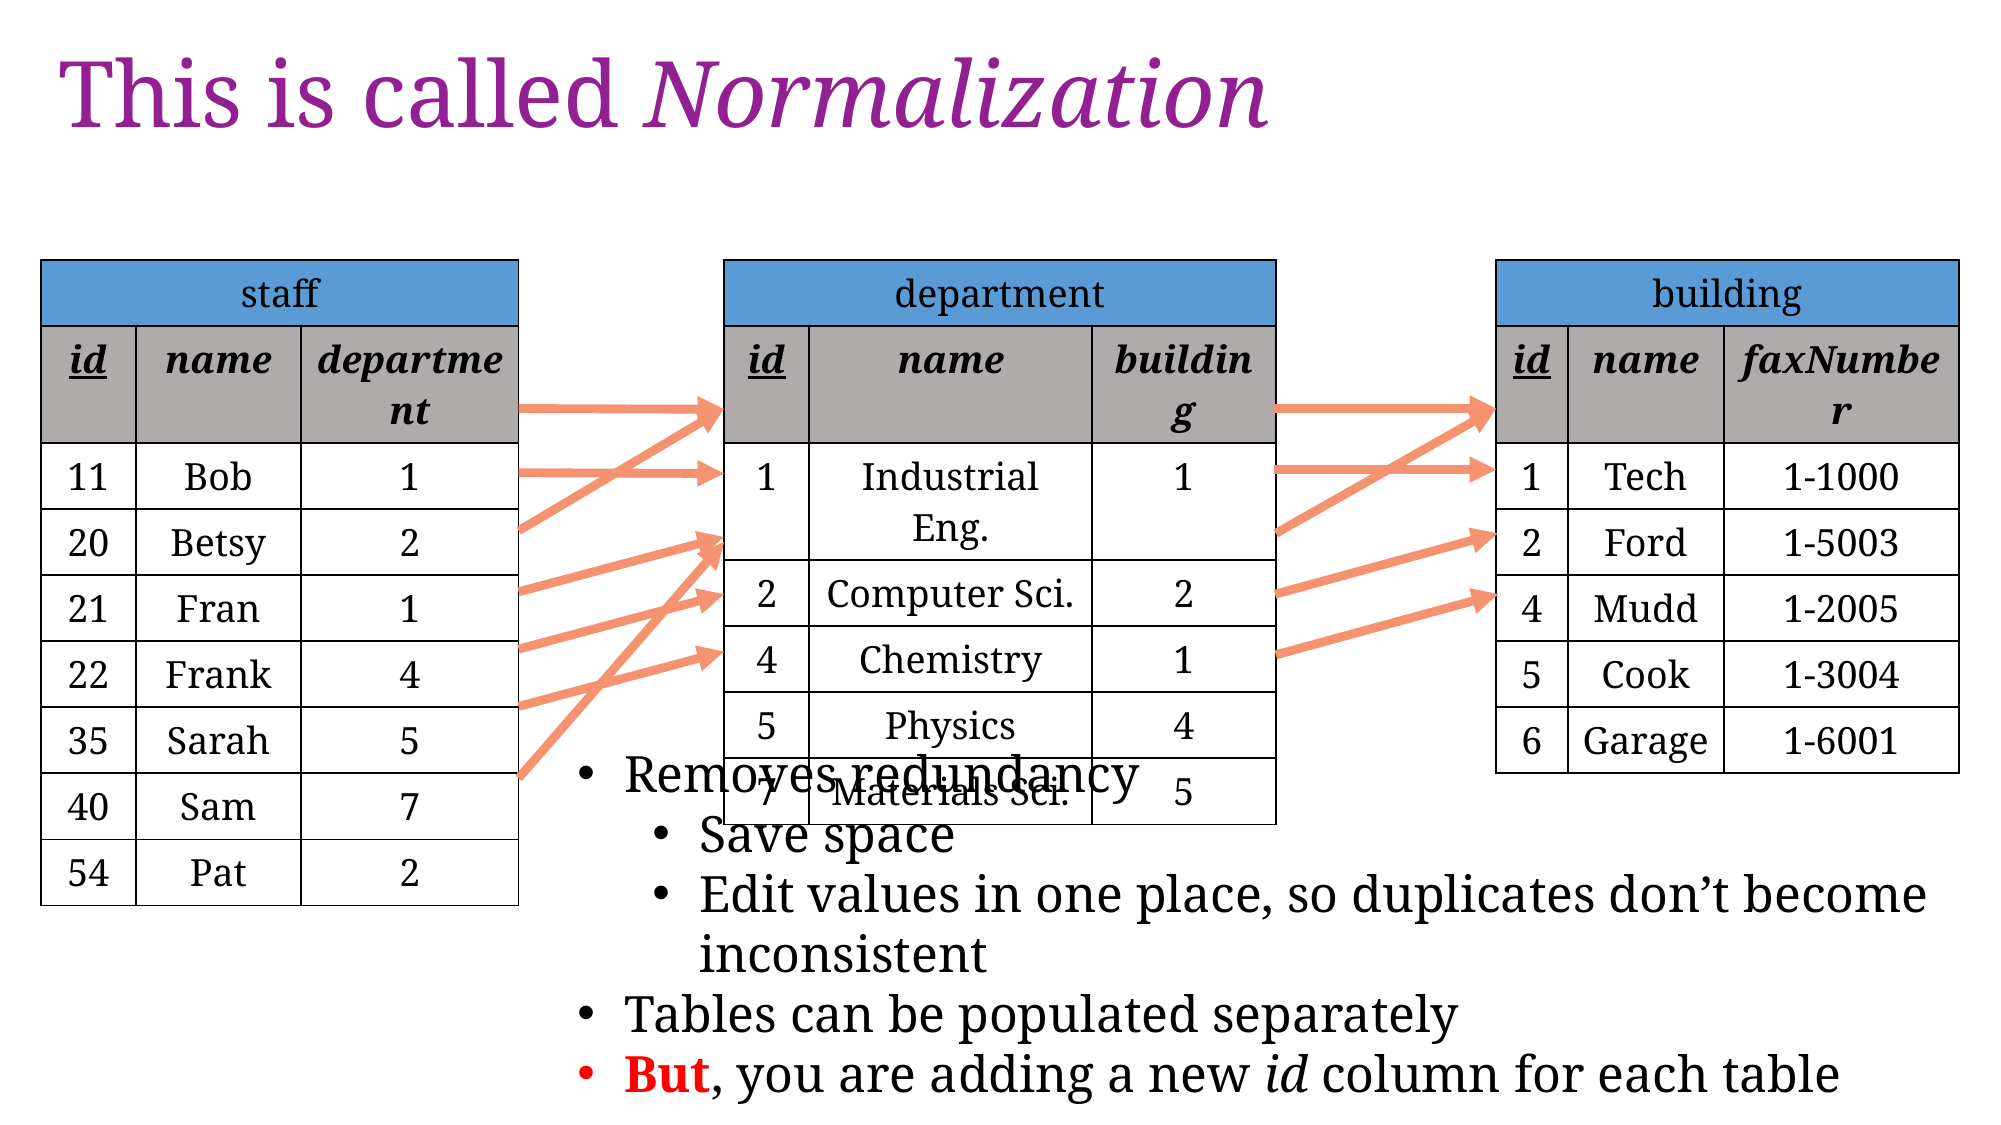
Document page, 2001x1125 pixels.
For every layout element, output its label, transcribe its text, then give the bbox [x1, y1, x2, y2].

table_cell 2 [302, 840, 518, 905]
table_cell 11 [42, 444, 135, 508]
table_cell id [1497, 327, 1567, 442]
table_header building [1497, 261, 1958, 325]
table_cell name [1569, 327, 1723, 442]
table_cell 1-3004 [1725, 642, 1958, 706]
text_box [518, 408, 725, 473]
table_cell 7 [302, 774, 518, 839]
table_cell Computer Sci. [810, 561, 1091, 625]
table_cell 1 [1497, 444, 1567, 508]
table_cell 1 [302, 576, 518, 640]
table_cell 1 [302, 444, 518, 508]
table_cell 35 [42, 708, 135, 772]
table_cell Mudd [1569, 576, 1723, 640]
table_cell Tech [1569, 444, 1723, 508]
table_cell 2 [302, 510, 518, 574]
table_cell 4 [725, 627, 808, 691]
table_cell 4 [302, 642, 518, 706]
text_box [518, 473, 725, 779]
table_cell 2 [1093, 561, 1275, 625]
table_cell Industrial Eng. [810, 444, 1091, 559]
table_cell 5 [302, 708, 518, 772]
table_cell name [137, 327, 300, 442]
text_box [1275, 533, 1498, 593]
table_cell building [1093, 327, 1275, 442]
table_cell Ford [1569, 510, 1723, 574]
table_cell 1 [725, 444, 808, 559]
table_cell 2 [725, 561, 808, 625]
table_cell faxNumber [1725, 327, 1958, 442]
table_cell 1-1000 [1725, 444, 1958, 508]
table_cell 1-2005 [1725, 576, 1958, 640]
table_cell 20 [42, 510, 135, 574]
table_cell 21 [42, 576, 135, 640]
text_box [1275, 408, 1497, 533]
table_cell name [810, 327, 1091, 442]
table_cell 22 [42, 642, 135, 706]
table_cell 6 [1497, 708, 1567, 734]
table_header department [725, 261, 1275, 325]
table_cell 1 [1093, 627, 1275, 691]
table_cell department [302, 327, 518, 442]
table_header staff [42, 261, 518, 325]
table_cell Cook [1569, 642, 1723, 706]
table_cell 1-6001 [1725, 708, 1958, 734]
table_cell 5 [725, 693, 808, 734]
table_cell Physics [810, 693, 1091, 734]
table_cell Betsy [137, 510, 300, 574]
table_cell 4 [1093, 693, 1275, 734]
table_cell id [42, 327, 135, 442]
table_cell Sam [137, 774, 300, 839]
table_cell Fran [137, 576, 300, 640]
table_cell Garage [1569, 708, 1723, 734]
table_cell id [725, 327, 808, 442]
table_cell Sarah [137, 708, 300, 772]
table_cell 54 [42, 840, 135, 905]
text_box Removes redundancy Save space Edit values in one place, so duplicates don’t become inconsistent Tables can be populated separately But, you are adding a new id column for each table [562, 734, 1982, 1110]
table_cell 5 [1497, 642, 1567, 706]
table_cell 1-5003 [1725, 510, 1958, 574]
table_cell 4 [1498, 576, 1567, 640]
table_cell 1 [1093, 444, 1275, 559]
table_cell Frank [137, 642, 300, 706]
table_cell Pat [137, 840, 300, 905]
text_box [1275, 593, 1499, 655]
title This is called Normalization [43, 25, 1953, 171]
table_cell Bob [137, 444, 300, 508]
table_cell Chemistry [810, 627, 1091, 691]
table_cell 40 [42, 774, 135, 839]
table_cell 2 [1497, 510, 1567, 574]
